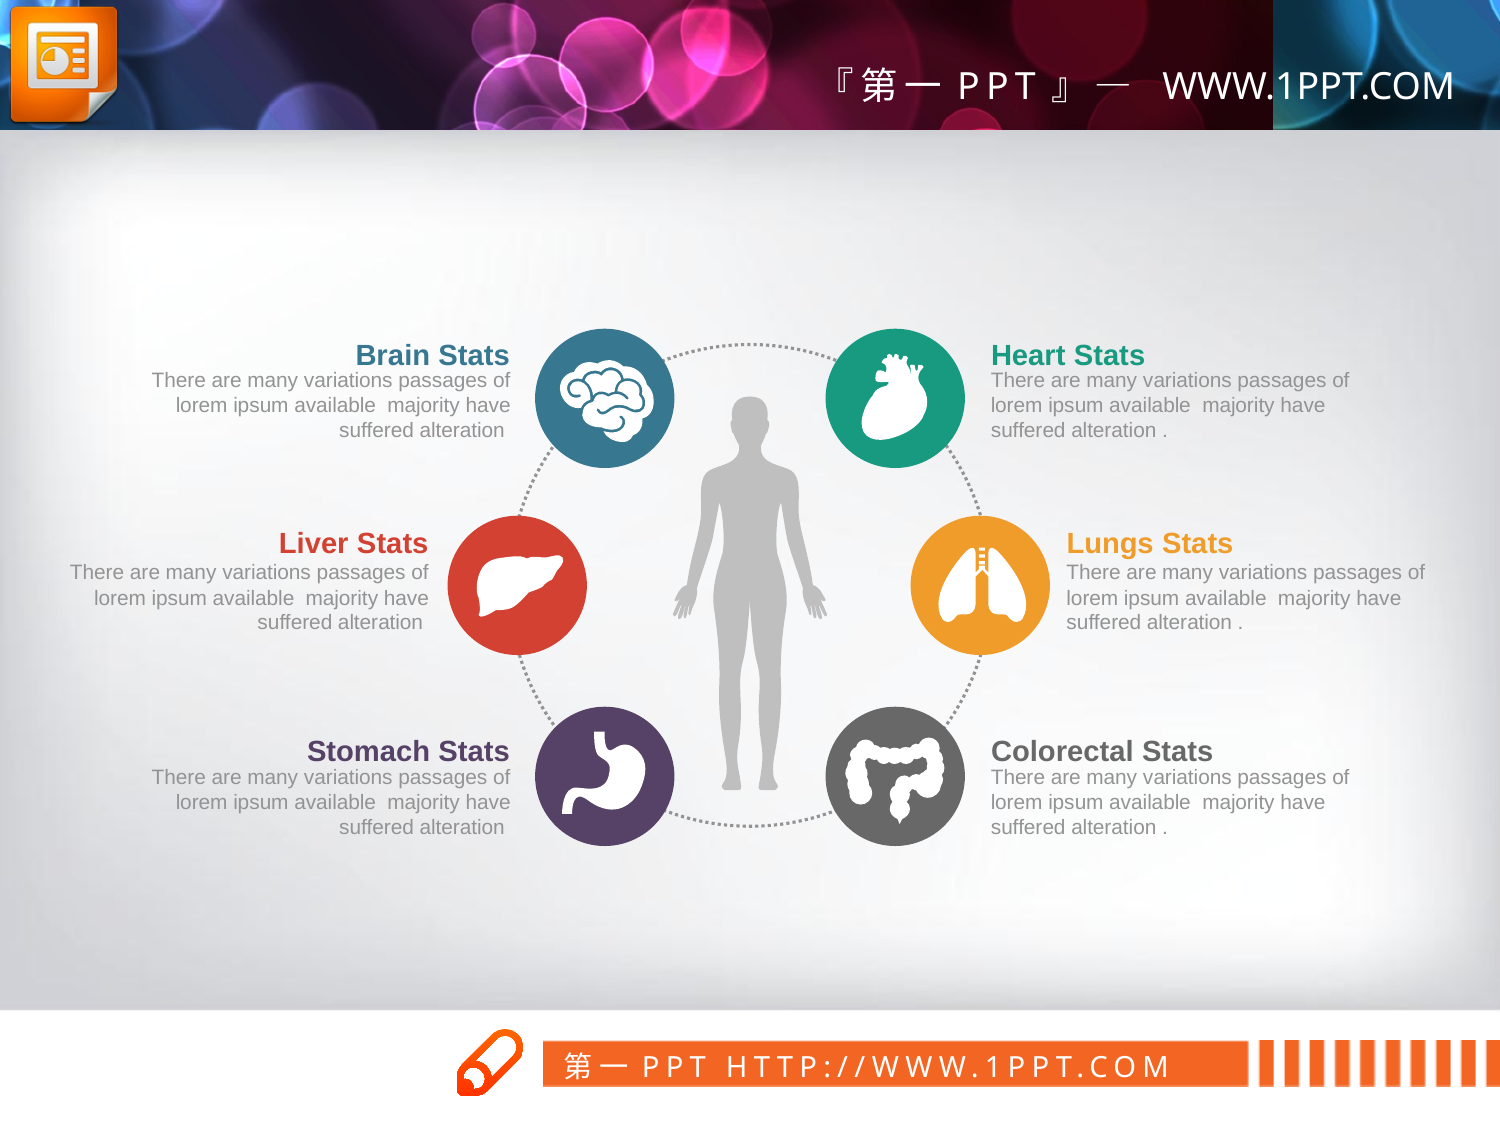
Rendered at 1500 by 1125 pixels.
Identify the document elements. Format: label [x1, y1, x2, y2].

text_box [680, 344, 820, 394]
text_box [136, 335, 511, 443]
text_box [1066, 524, 1441, 635]
text_box [825, 328, 966, 469]
picture [543, 1040, 1500, 1087]
text_box [832, 476, 981, 705]
text_box [910, 515, 1051, 656]
text_box [136, 732, 511, 840]
text_box [447, 515, 588, 656]
text_box [990, 732, 1365, 840]
text_box [534, 328, 675, 469]
text_box [519, 476, 666, 705]
text_box [680, 799, 820, 827]
text_box [59, 524, 429, 635]
text_box [990, 335, 1365, 443]
text_box [534, 706, 675, 847]
text_box [825, 706, 966, 847]
text_box [671, 396, 829, 791]
picture [0, 0, 1500, 1012]
